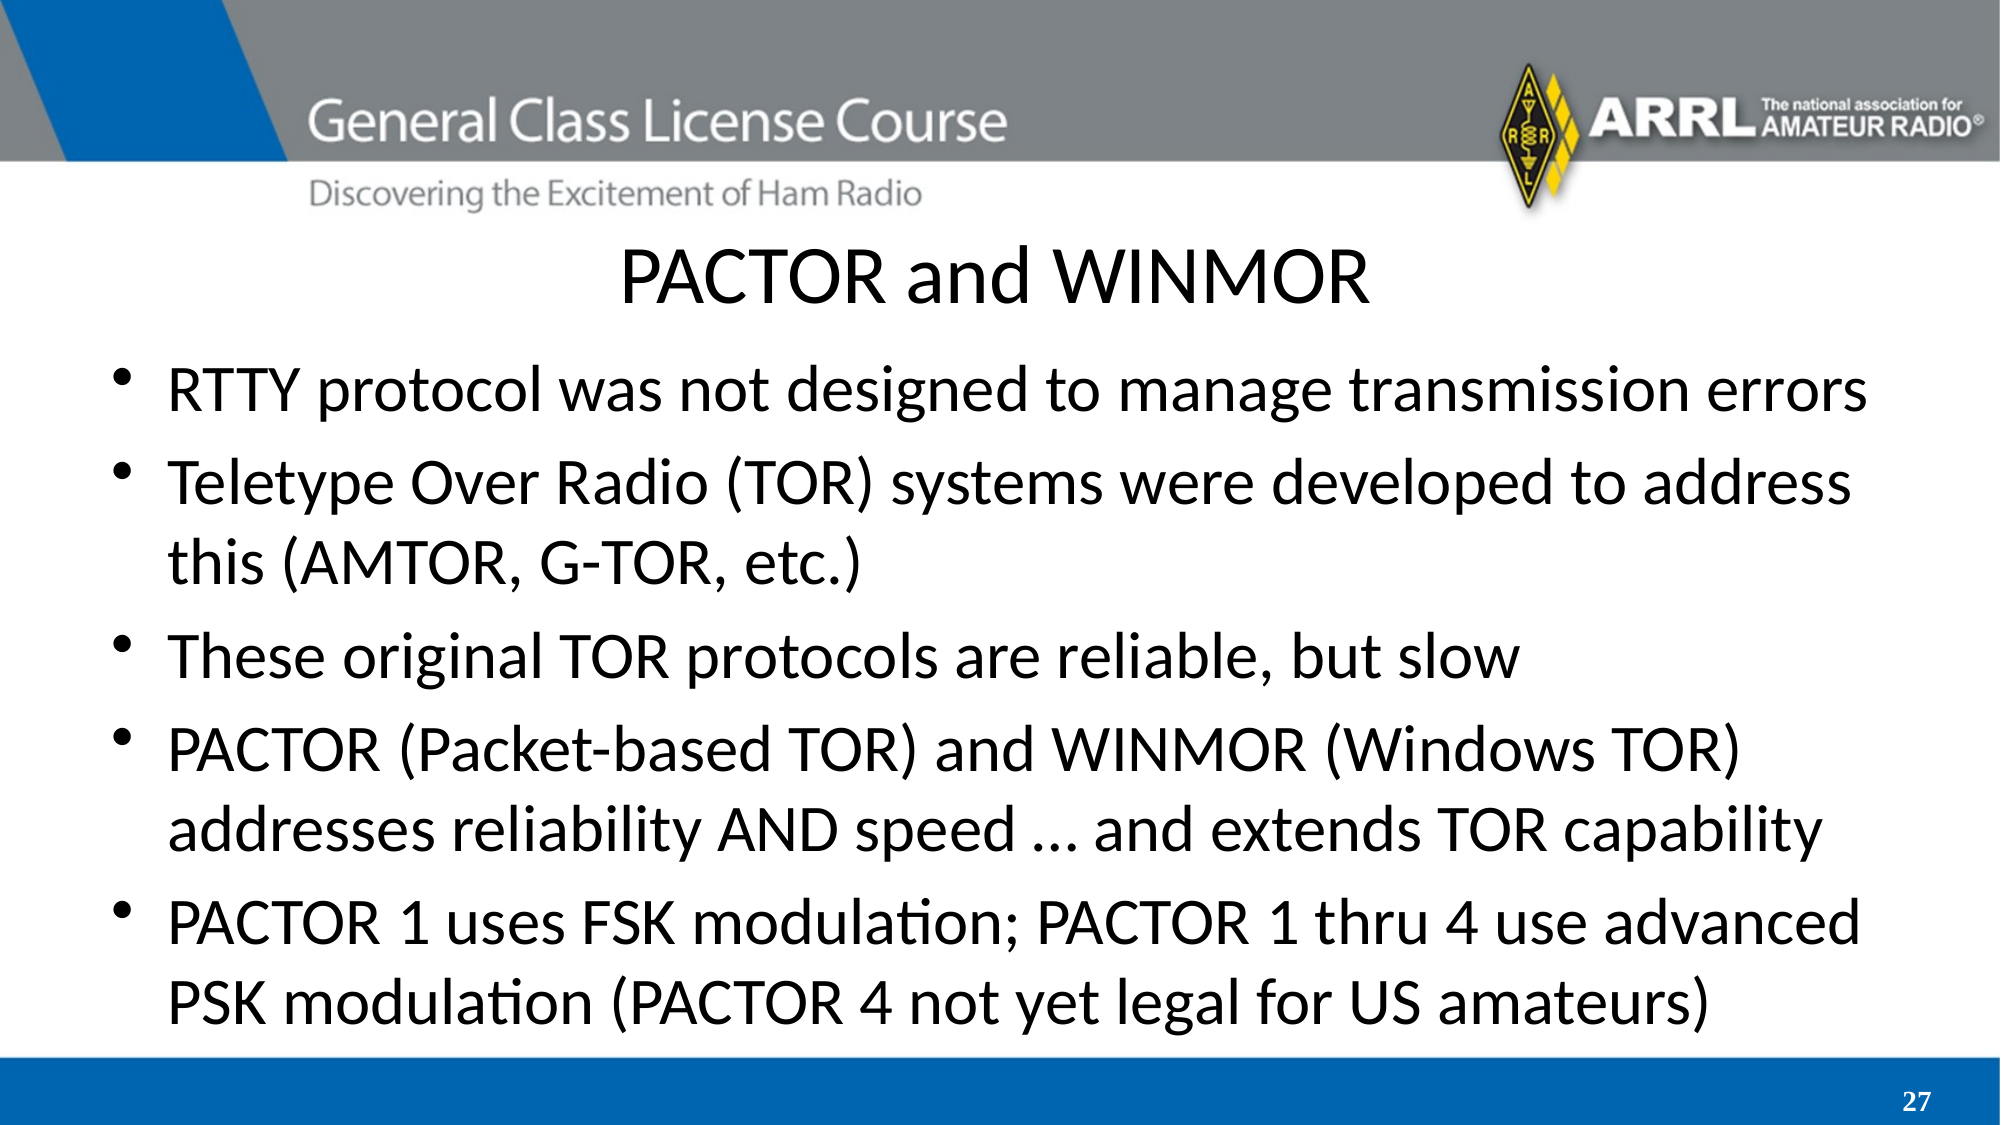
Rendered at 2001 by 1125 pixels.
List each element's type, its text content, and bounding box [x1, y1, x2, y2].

list RTTY protocol was not designed to manage transmission errors Teletype Over Radio (TOR) systems were developed to address this (AMTOR, G-TOR, etc.) These original TOR protocols are reliable, but slow PACTOR (Packet-based TOR) and WINMOR (Windows TOR) addresses reliability AND speed … and extends TOR capability PACTOR 1 uses FSK modulation; PACTOR 1 thru 4 use advanced PSK modulation (PACTOR 4 not yet legal for US amateurs) [96, 337, 1900, 1075]
picture [0, 0, 2001, 1125]
title PACTOR and WINMOR [96, 212, 1897, 337]
